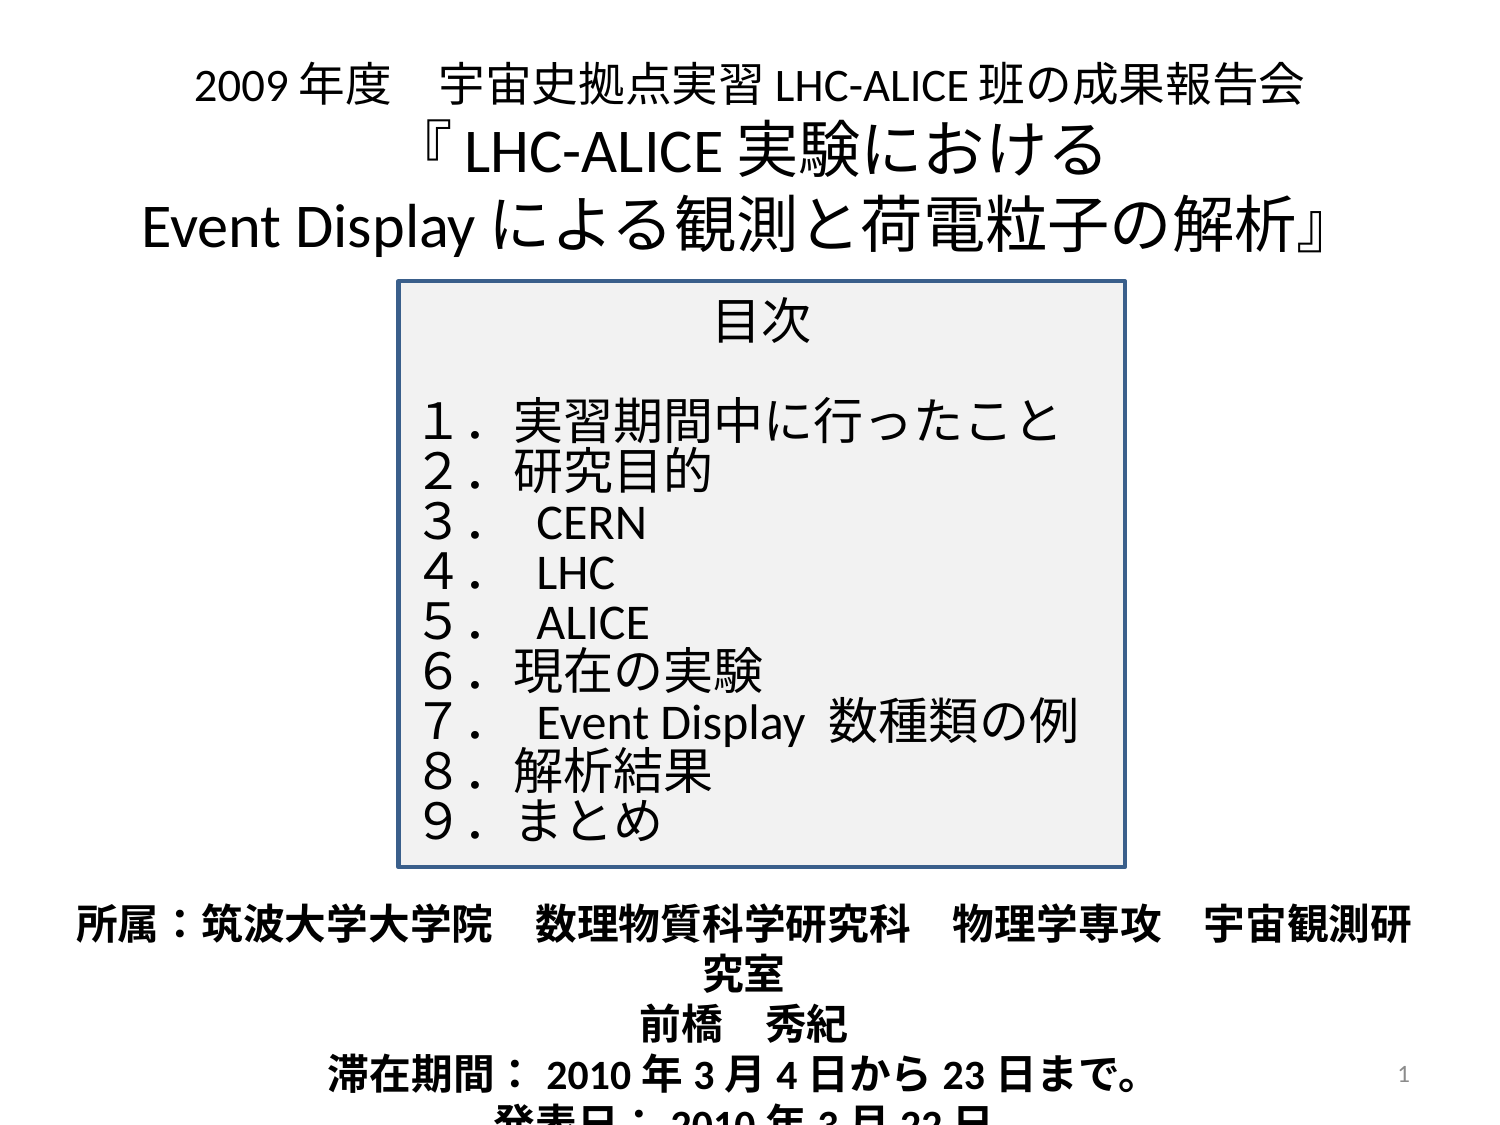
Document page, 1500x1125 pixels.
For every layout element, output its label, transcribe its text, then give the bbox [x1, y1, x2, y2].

title 2009年度 宇宙史拠点実習LHC-ALICE班の成果報告会 『LHC-ALICE実験における Event Displayによる観測と荷電粒子の解析』 [75, 45, 1425, 270]
slide_number 1 [1074, 1042, 1425, 1103]
text_box 所属：筑波大学大学院 数理物質科学研究科 物理学専攻 宇宙観測研究室 前橋 秀紀 滞在期間：2010年3月4日から23日まで。 発表日：2010年3月22日 [46, 890, 1442, 1125]
text_box 目次 １．実習期間中に行ったこと ２．研究目的 ３． CERN ４． LHC ５． ALICE ６．現在の実験 ７． Event Display 数種類の例 ８．解析結果 ９．まとめ [396, 279, 1127, 869]
